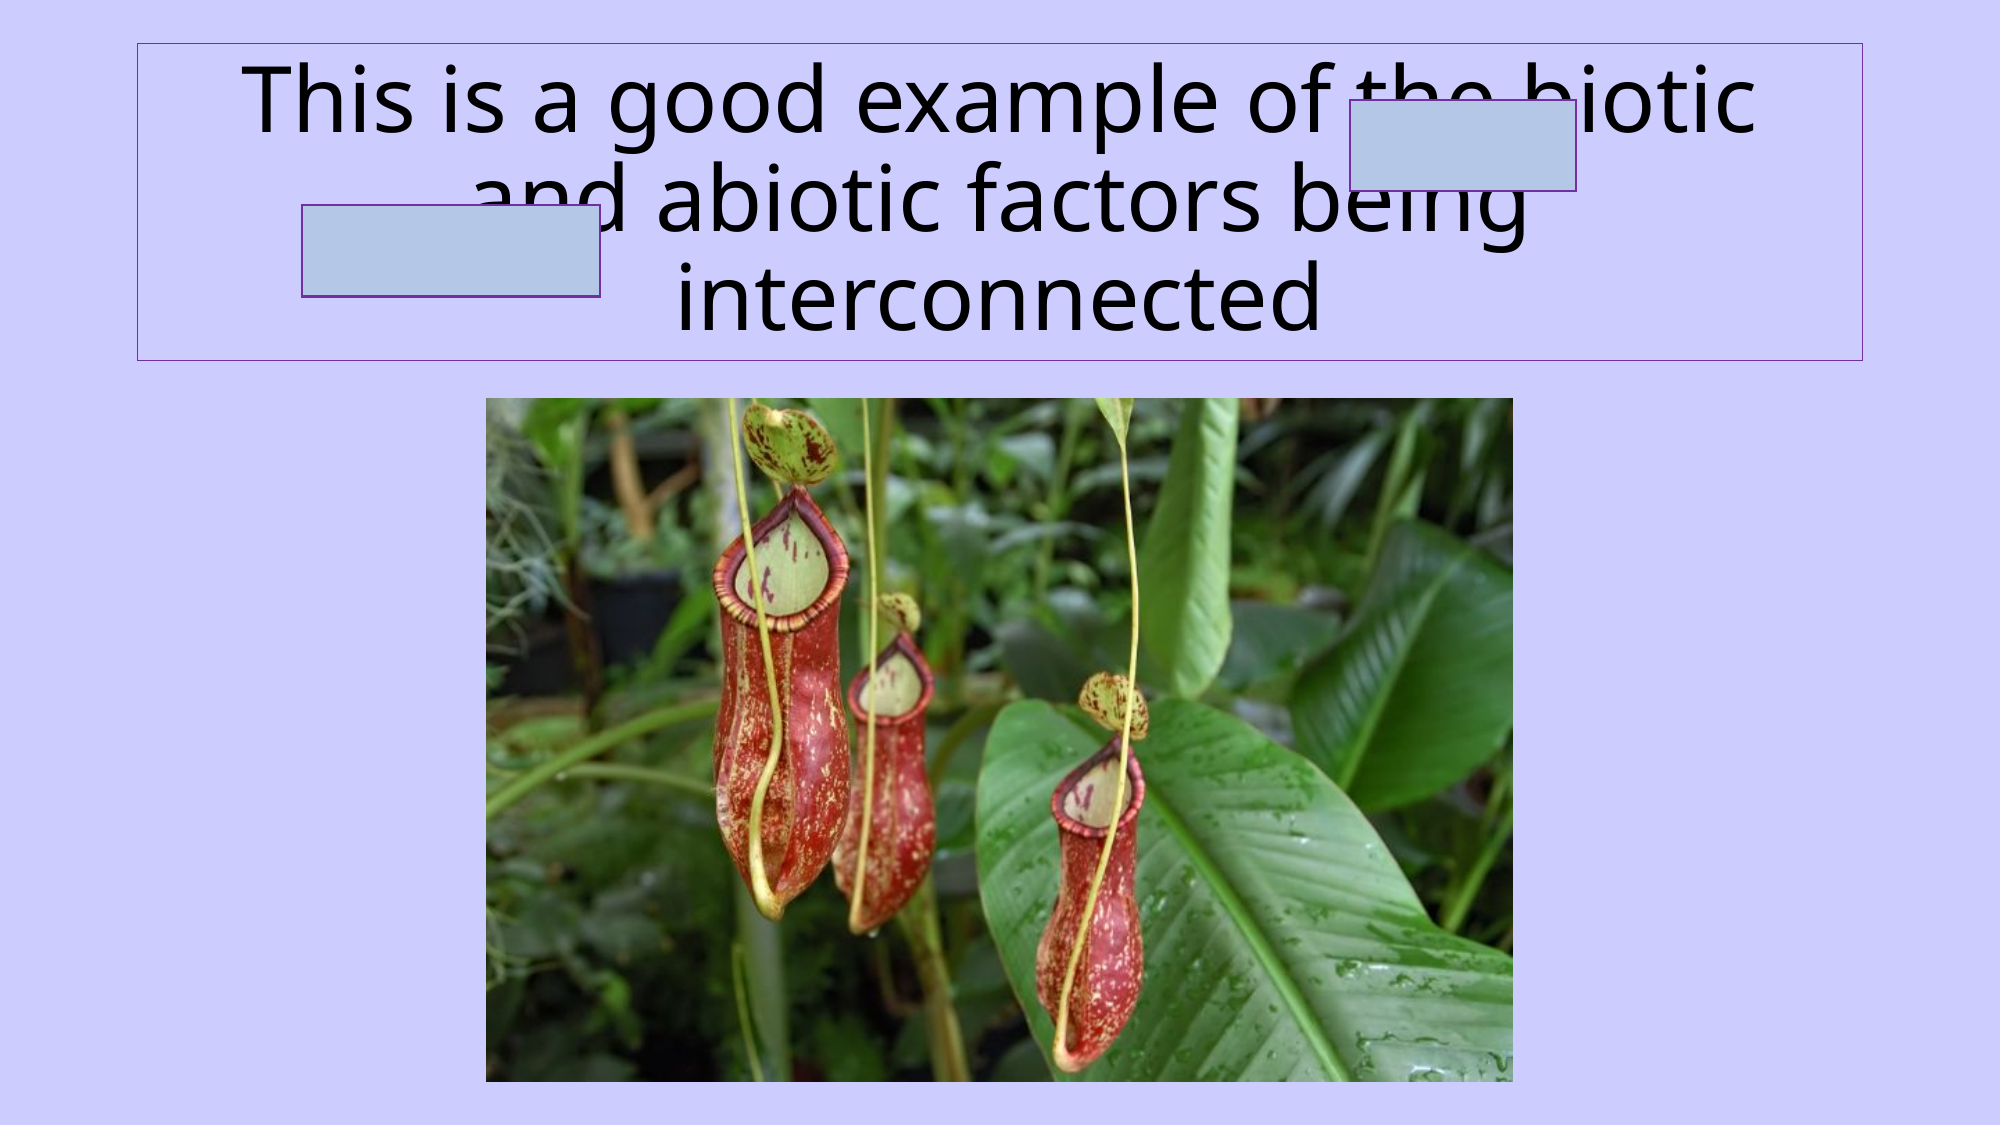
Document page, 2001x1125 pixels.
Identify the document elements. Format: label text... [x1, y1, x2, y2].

text_box [1349, 99, 1577, 192]
title This is a good example of the biotic and abiotic factors being interconnected [137, 43, 1863, 361]
text_box [301, 204, 601, 298]
picture [486, 398, 1514, 1082]
